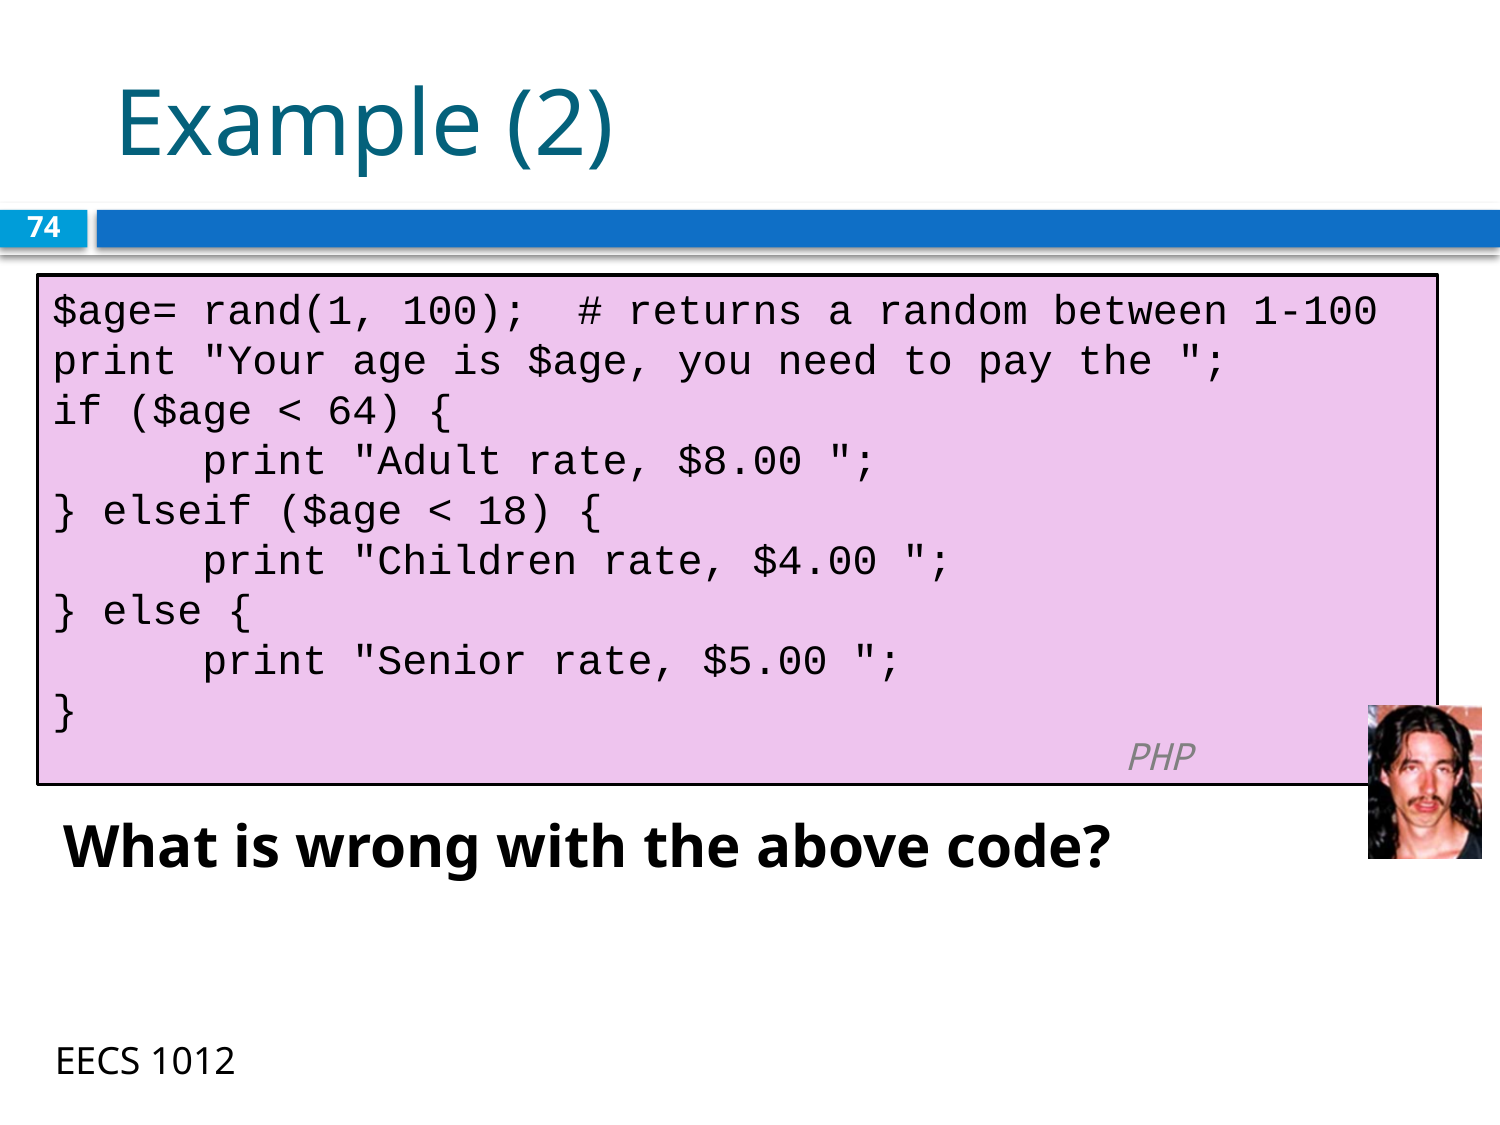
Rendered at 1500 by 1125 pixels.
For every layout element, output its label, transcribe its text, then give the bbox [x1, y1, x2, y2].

slide_number 74 [0, 208, 88, 249]
title Example (2) [99, 37, 1438, 201]
text_box EECS 1012 [39, 1029, 273, 1089]
text_box $age= rand(1, 100); # returns a random between 1-100 print "Your age is $age, you need to pay the "; if ($age < 64) { print "Adult rate, $8.00 "; } elseif ($age < 18) { print "Children rate, $4.00 "; } else { print "Senior rate, $5.00 "; } PHP [37, 275, 1438, 785]
picture [1367, 705, 1483, 859]
text_box What is wrong with the above code? [48, 802, 1443, 957]
